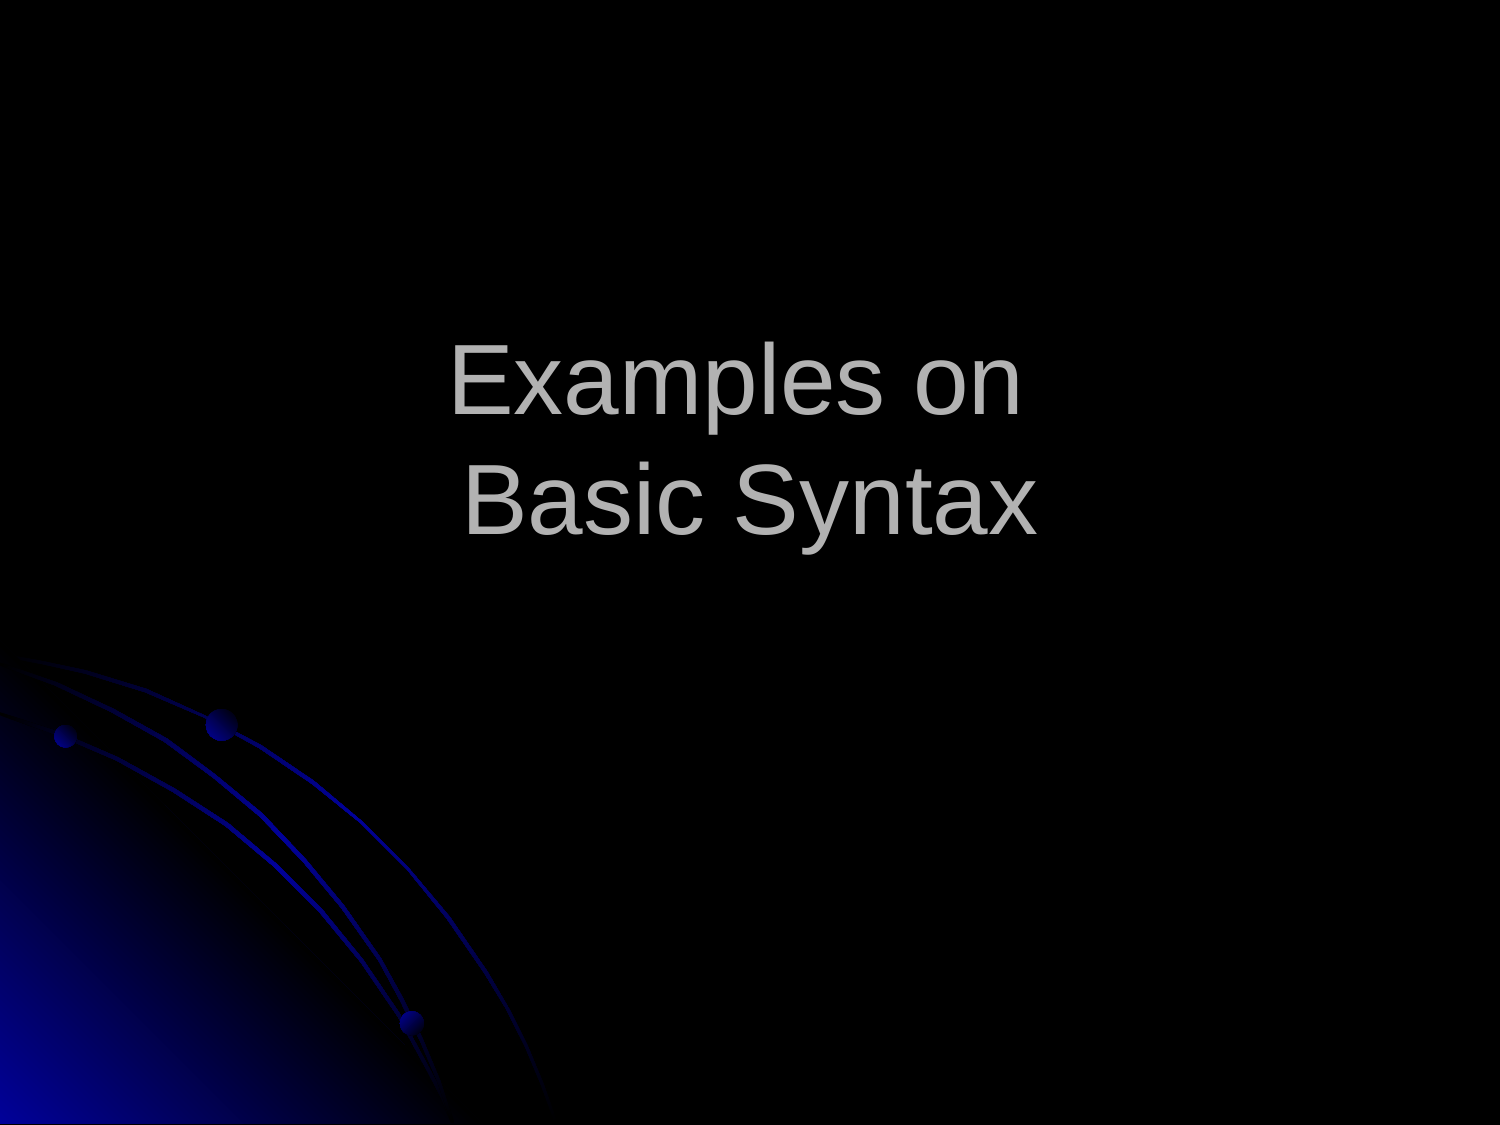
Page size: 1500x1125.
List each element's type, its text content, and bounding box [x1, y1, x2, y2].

title Examples on Basic Syntax [112, 306, 1388, 563]
